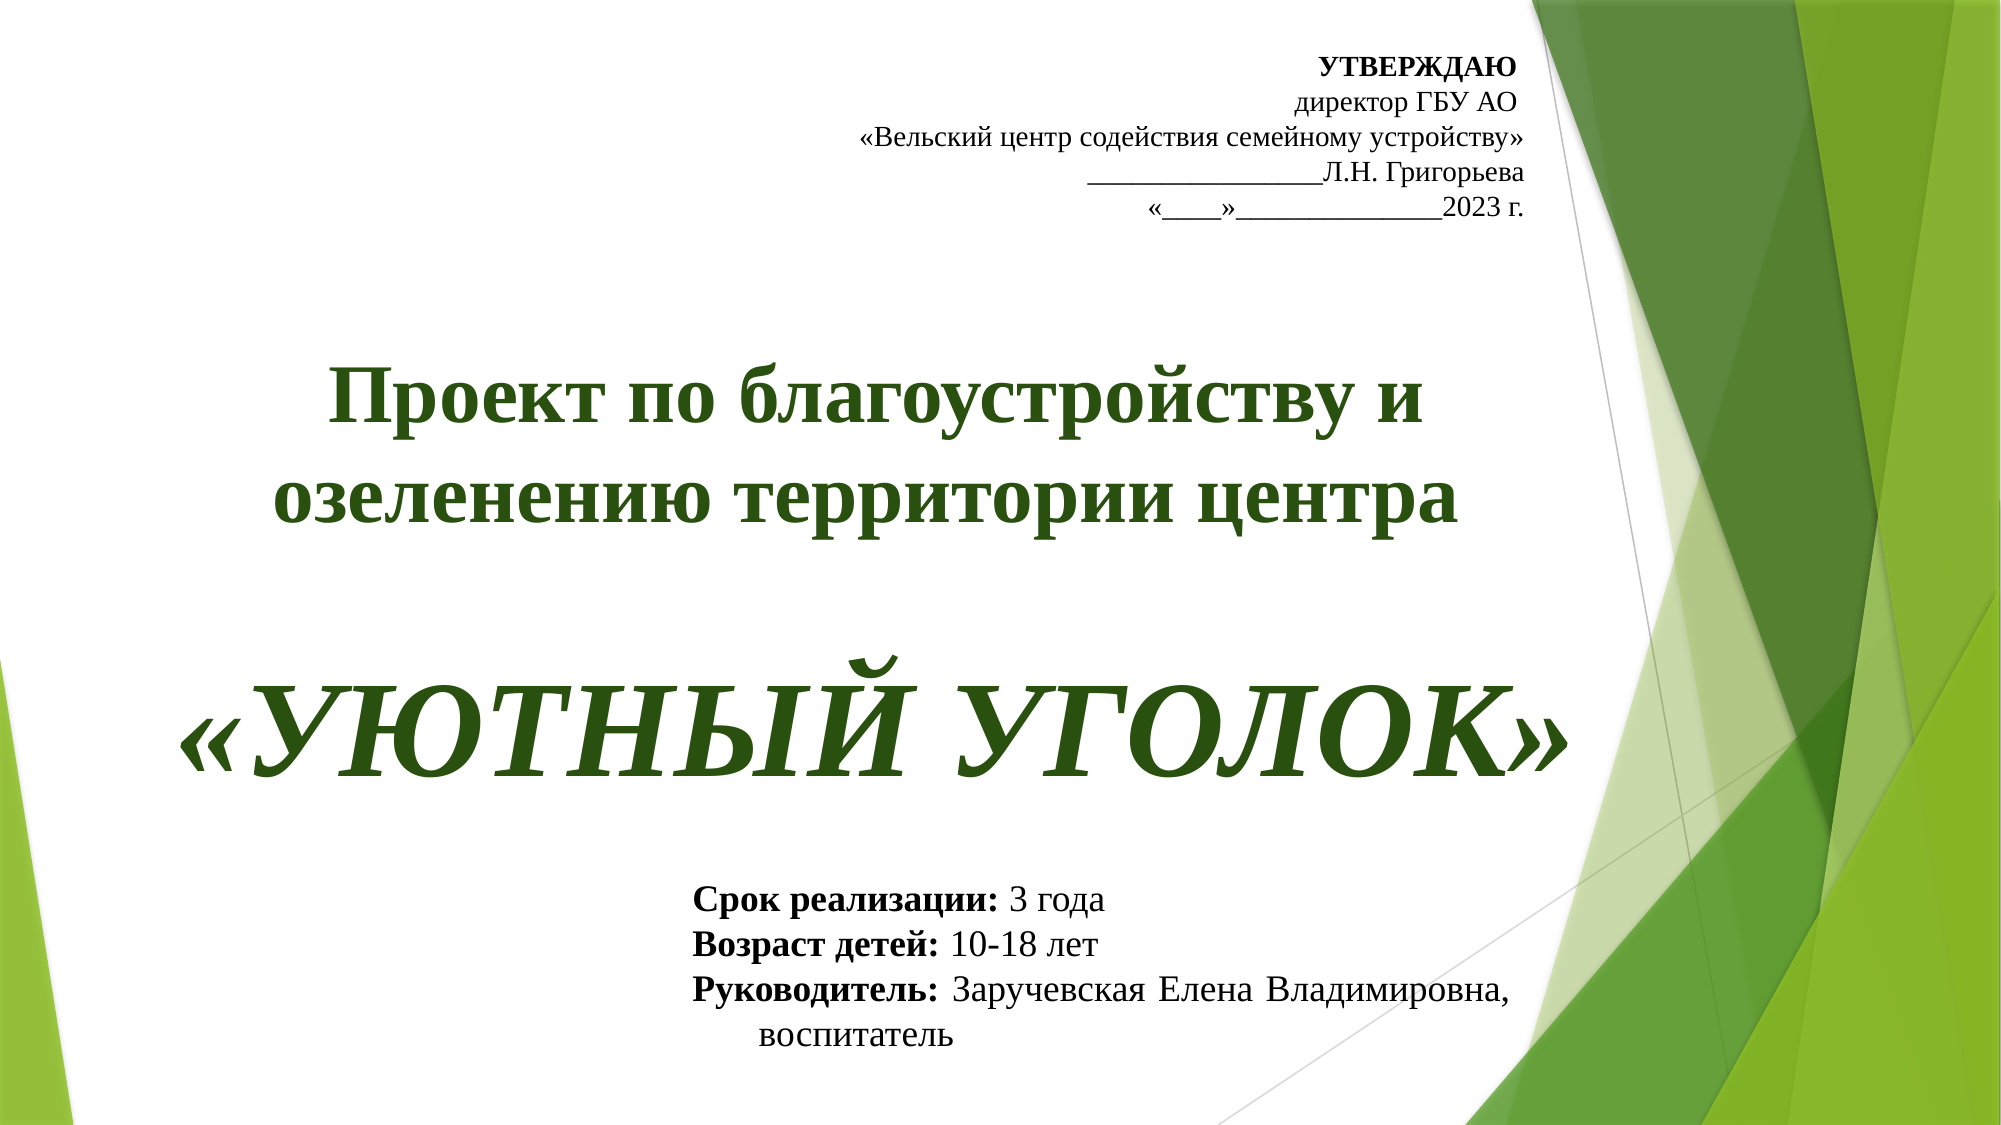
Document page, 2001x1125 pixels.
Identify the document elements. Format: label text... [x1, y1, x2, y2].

text_box Проект по благоустройству и озеленению территории центра «УЮТНЫЙ УГОЛОК» [124, 331, 1630, 812]
text_box УТВЕРЖДАЮ директор ГБУ АО «Вельский центр содействия семейному устройству» ________________Л.Н. Григорьева «____»______________2023 г. [539, 39, 1540, 230]
text_box Срок реализации: 3 года Возраст детей: 10-18 лет Руководитель: Заручевская Елена Владимировна, воспитатель [677, 866, 1526, 1061]
